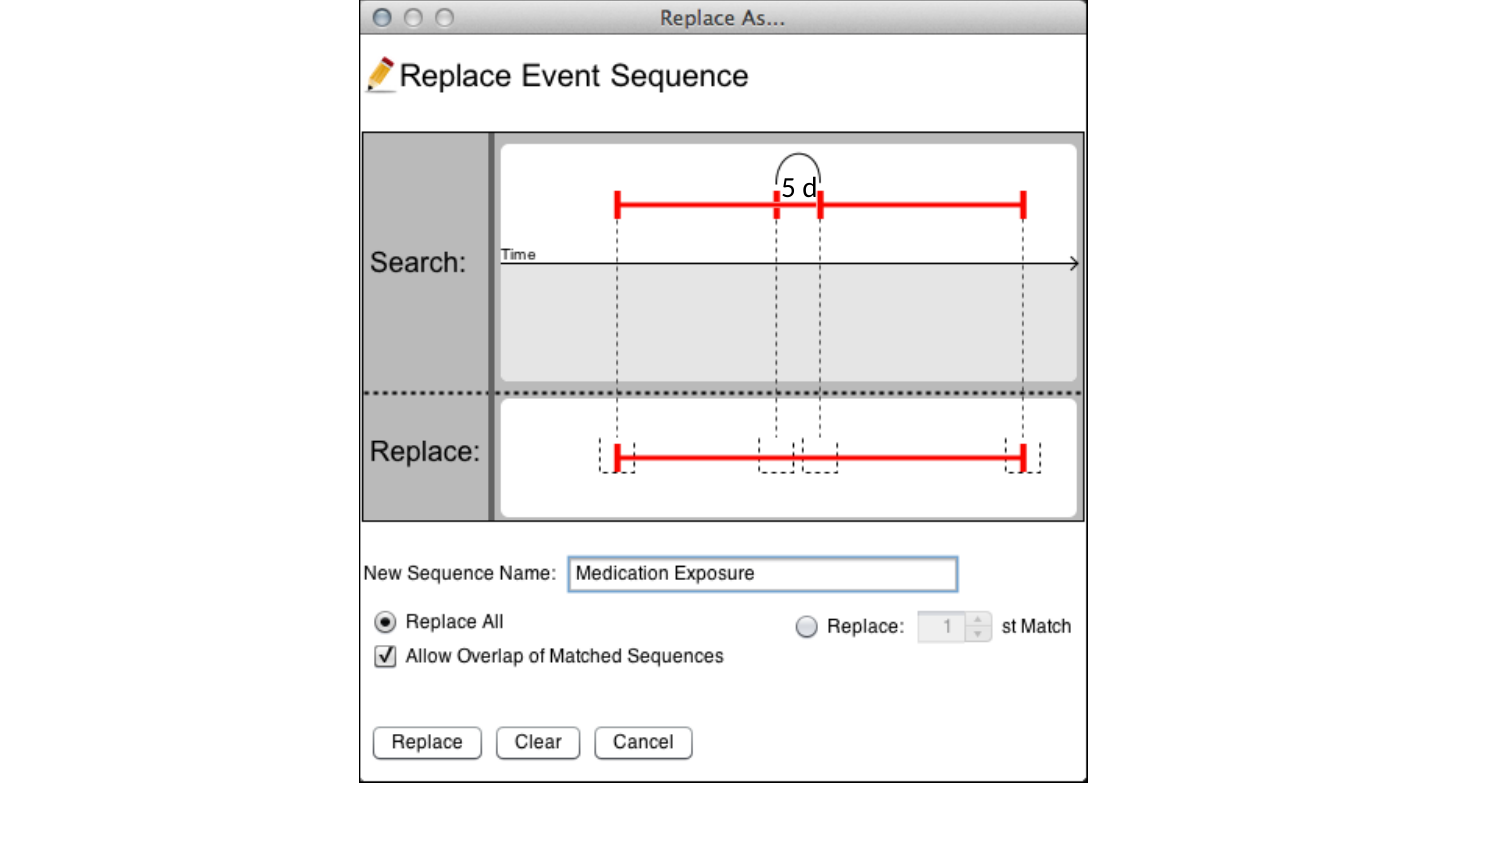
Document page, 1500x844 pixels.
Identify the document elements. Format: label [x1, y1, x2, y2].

picture [358, 0, 1088, 783]
